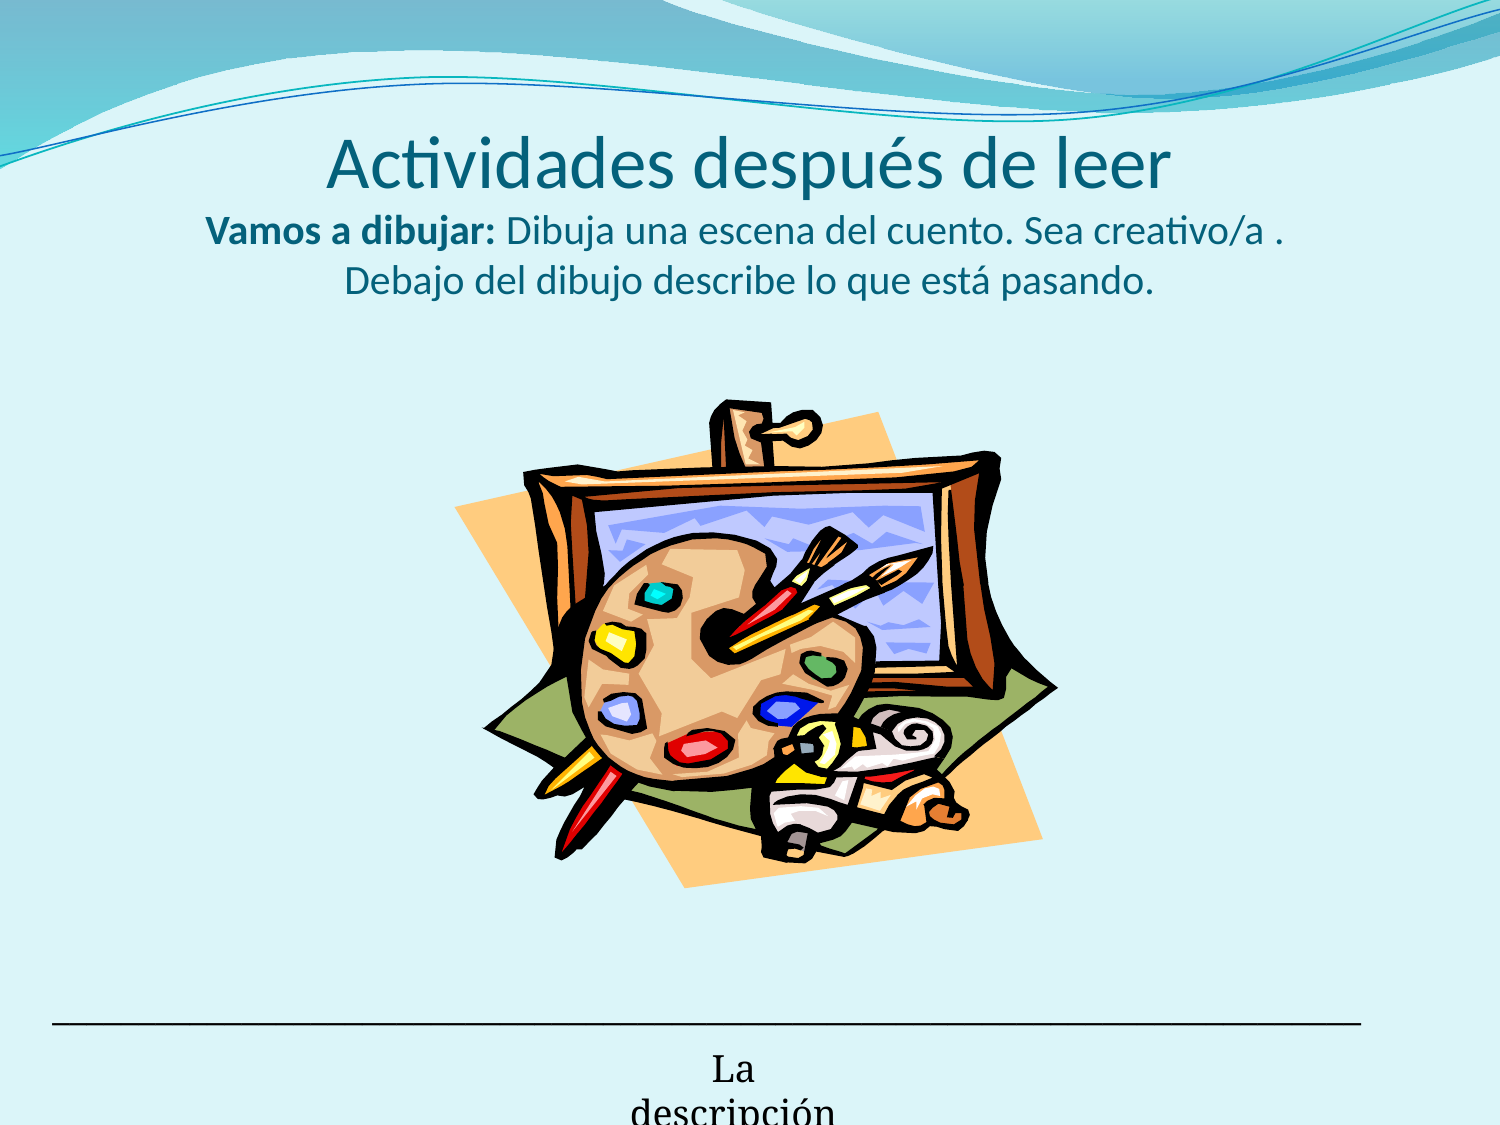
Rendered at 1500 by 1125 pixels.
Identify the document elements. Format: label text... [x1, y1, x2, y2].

title Actividades después de leer Vamos a dibujar: Dibuja una escena del cuento. Sea creativo/a . Debajo del dibujo describe lo que está pasando. [74, 115, 1426, 304]
text_box La descripción [600, 1037, 868, 1125]
text_box ____________________________________________________________________________ [37, 975, 1500, 1125]
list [437, 387, 1076, 901]
